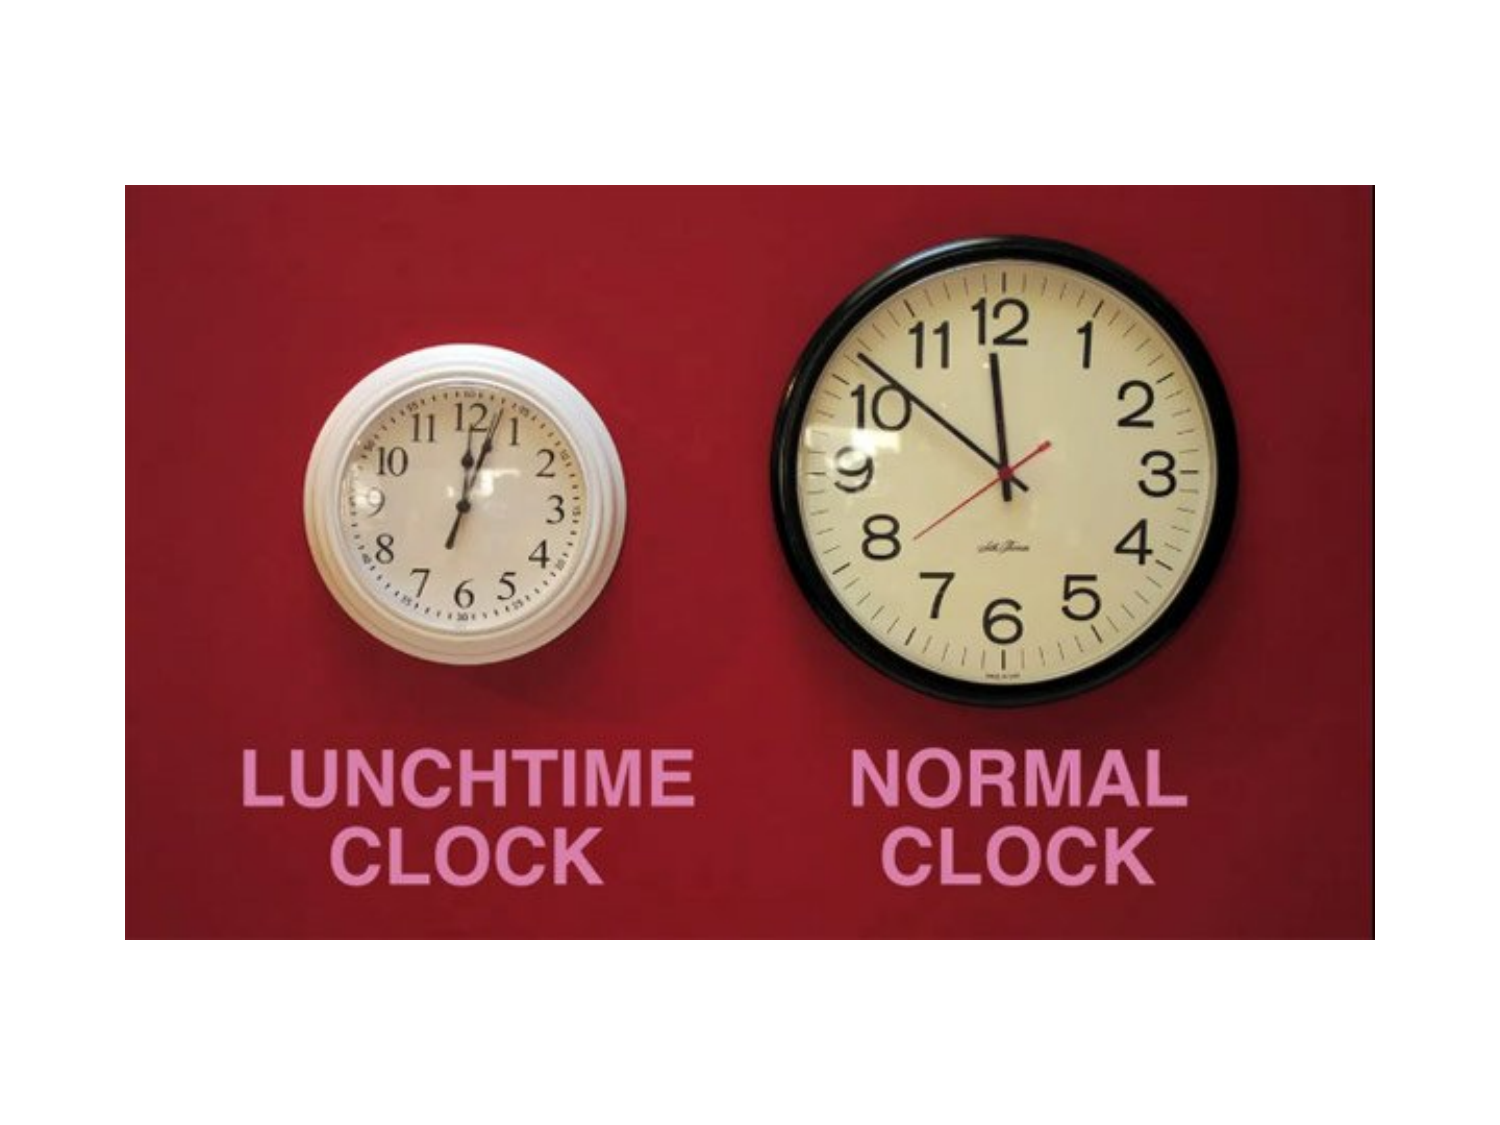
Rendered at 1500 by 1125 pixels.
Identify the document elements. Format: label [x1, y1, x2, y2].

picture [124, 185, 1376, 940]
